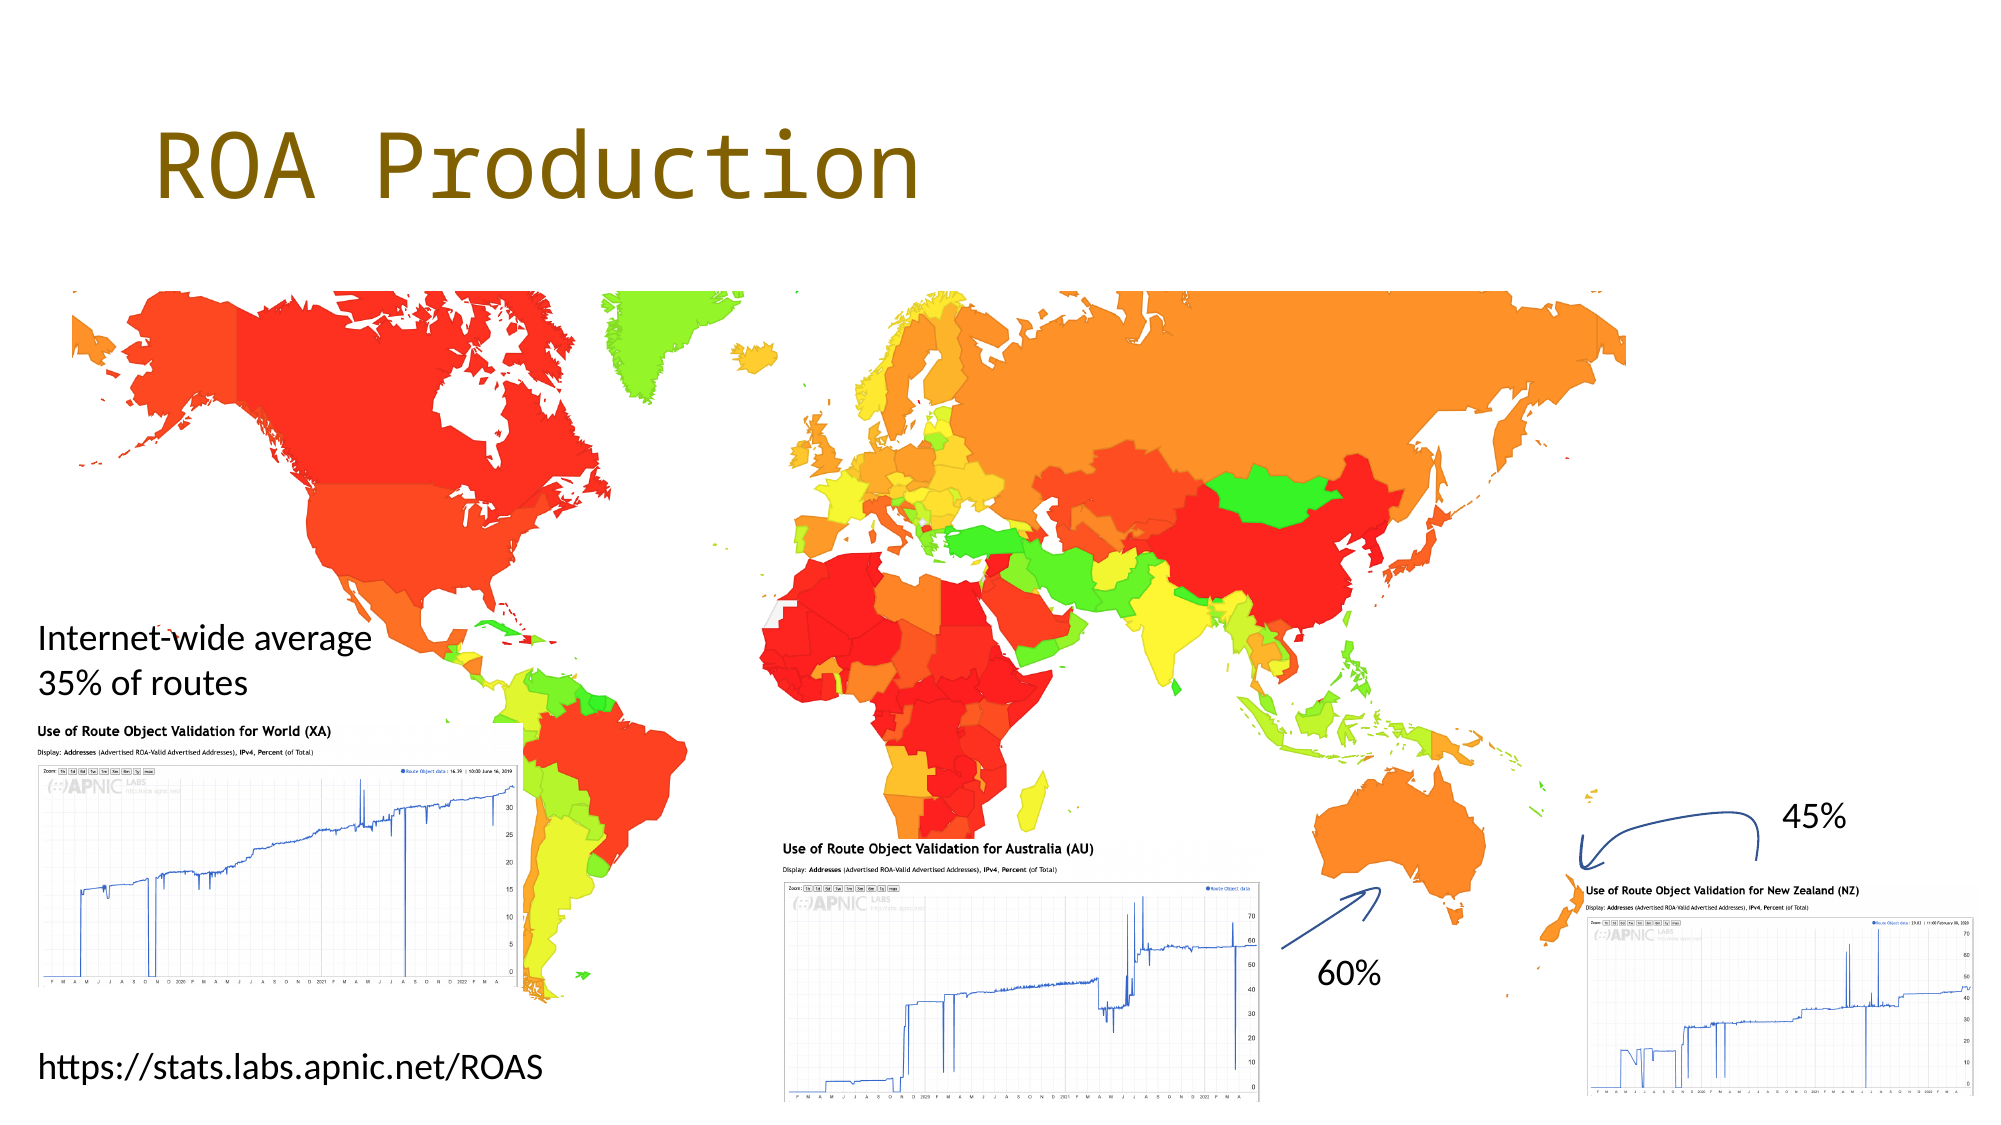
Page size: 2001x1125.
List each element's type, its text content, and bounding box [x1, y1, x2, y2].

text_box https://stats.labs.apnic.net/ROAS [22, 1034, 780, 1095]
picture [780, 839, 1263, 1103]
text_box Internet-wide average 35% of routes [22, 605, 72, 710]
picture [1584, 883, 1978, 1096]
picture [35, 723, 523, 987]
title ROA Production [137, 59, 1863, 278]
text_box [1651, 811, 1760, 862]
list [72, 291, 1651, 1006]
text_box 45% [1767, 783, 1862, 843]
